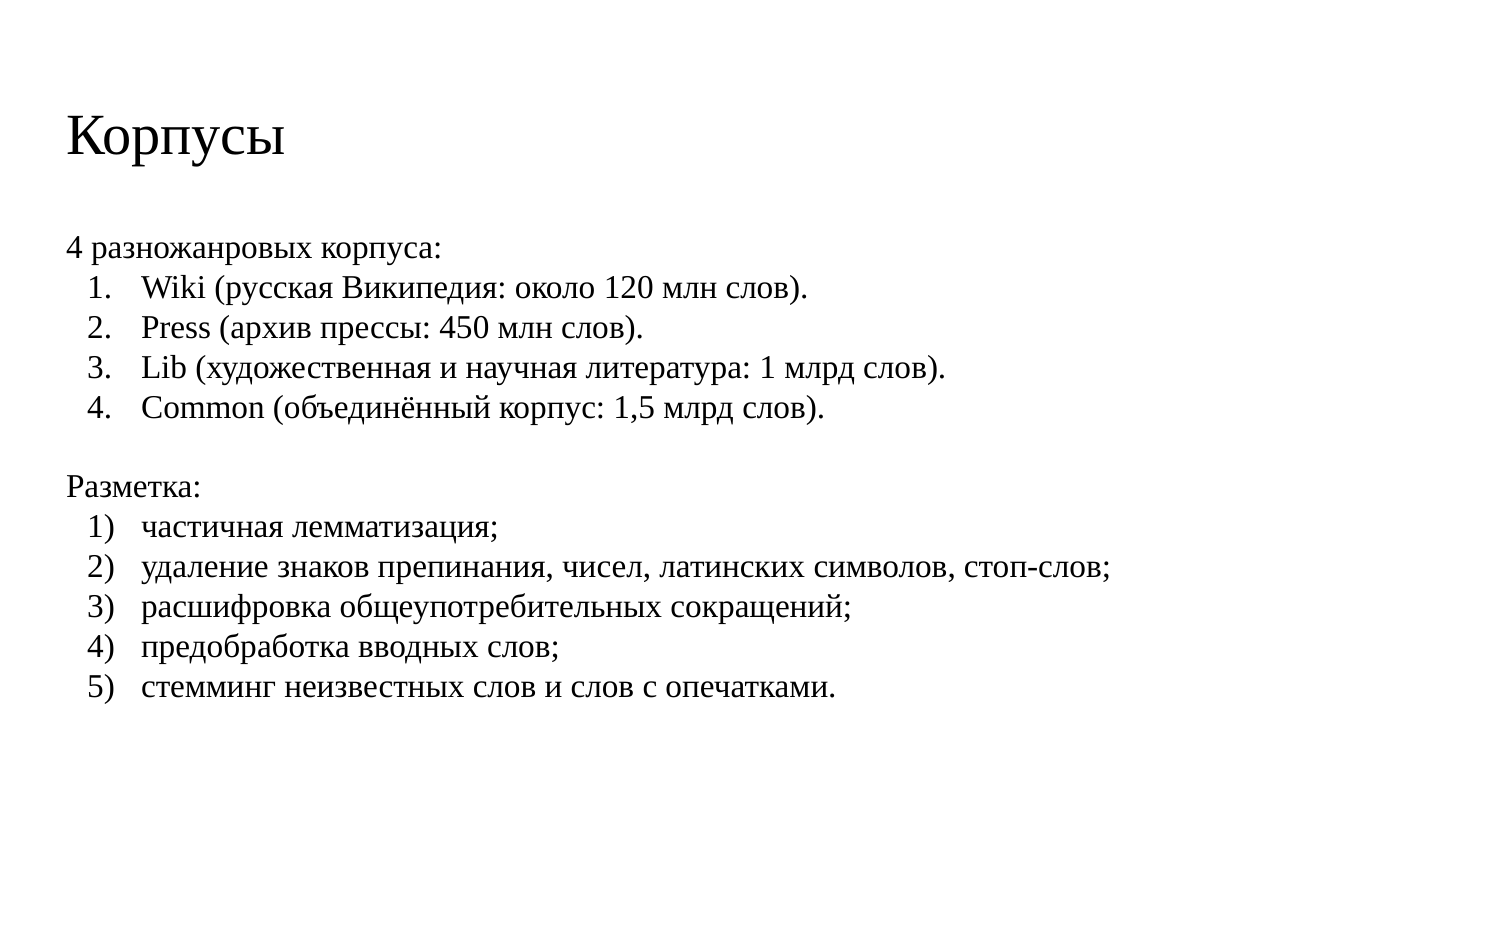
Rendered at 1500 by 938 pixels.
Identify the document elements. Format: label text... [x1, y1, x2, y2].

title Корпусы [51, 81, 1449, 186]
list 4 разножанровых корпуса: Wiki (русская Википедия: около 120 млн слов). Press (архив прессы: 450 млн слов). Lib (художественная и научная литература: 1 млрд слов). Common (объединённый корпус: 1,5 млрд слов). Разметка: частичная лемматизация; удаление знаков препинания, чисел, латинских символов, стоп-слов; расшифровка общеупотребительных сокращений; предобработка вводных слов; стемминг неизвестных слов и слов с опечатками. [51, 210, 1449, 833]
